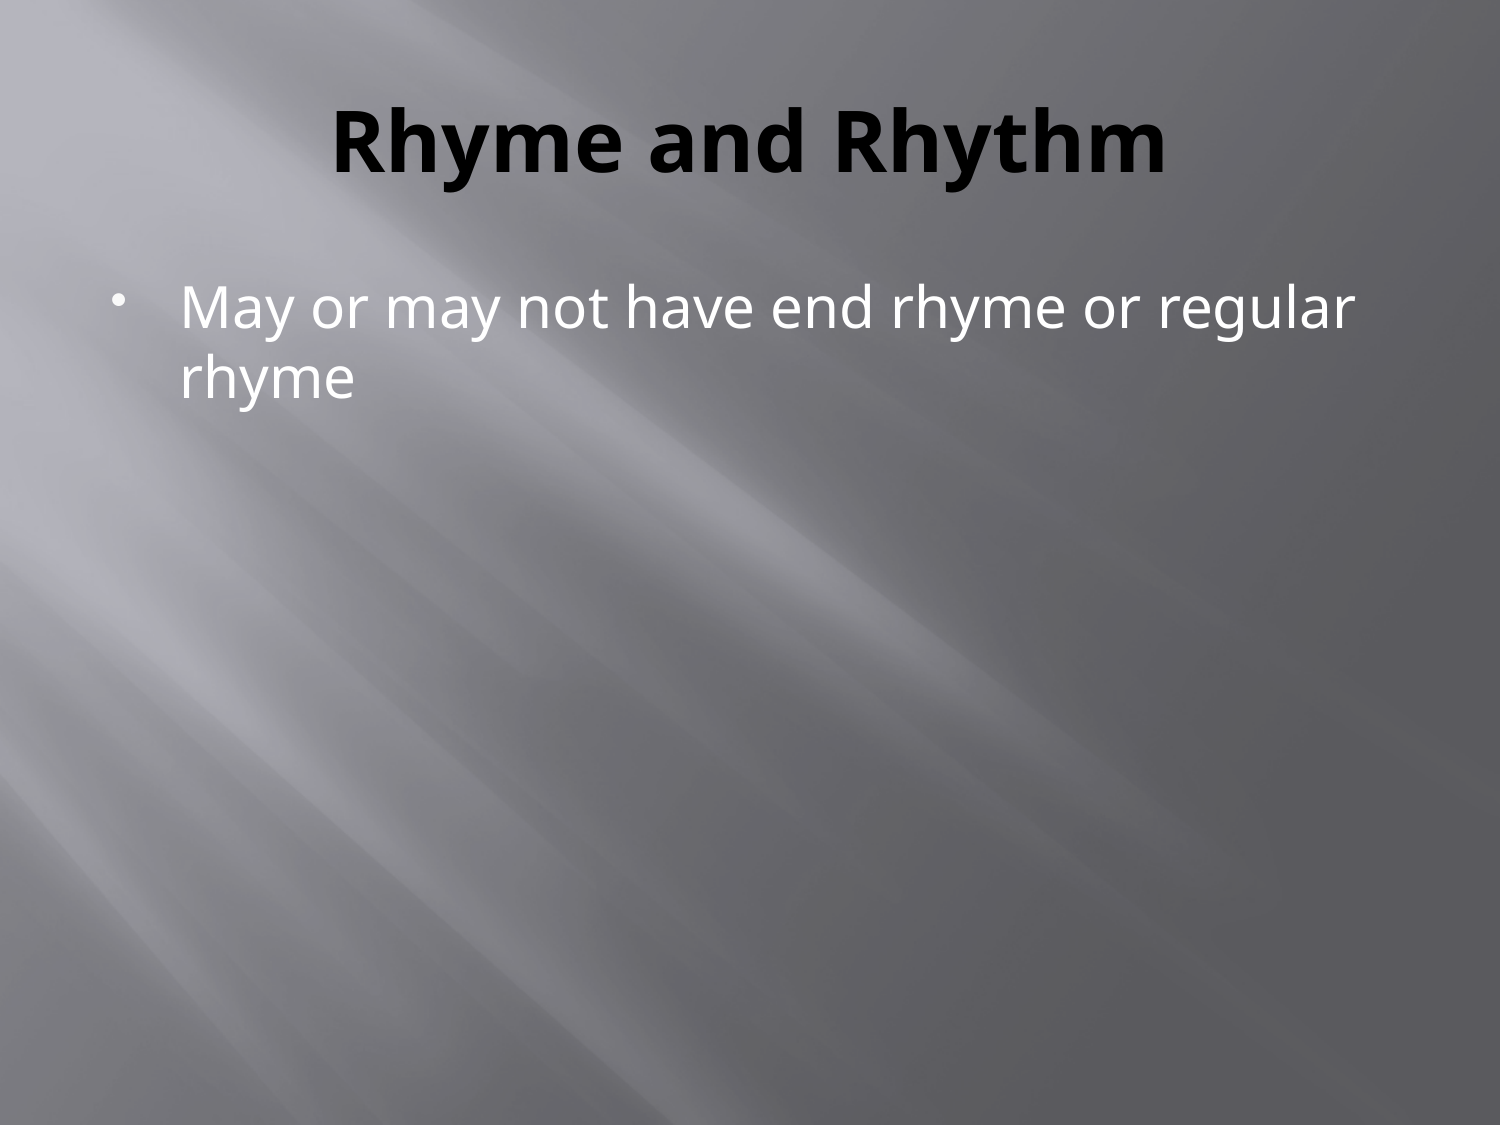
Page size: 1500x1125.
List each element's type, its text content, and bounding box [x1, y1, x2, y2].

list May or may not have end rhyme or regular rhyme [75, 262, 1425, 1035]
title Rhyme and Rhythm [75, 45, 1425, 233]
